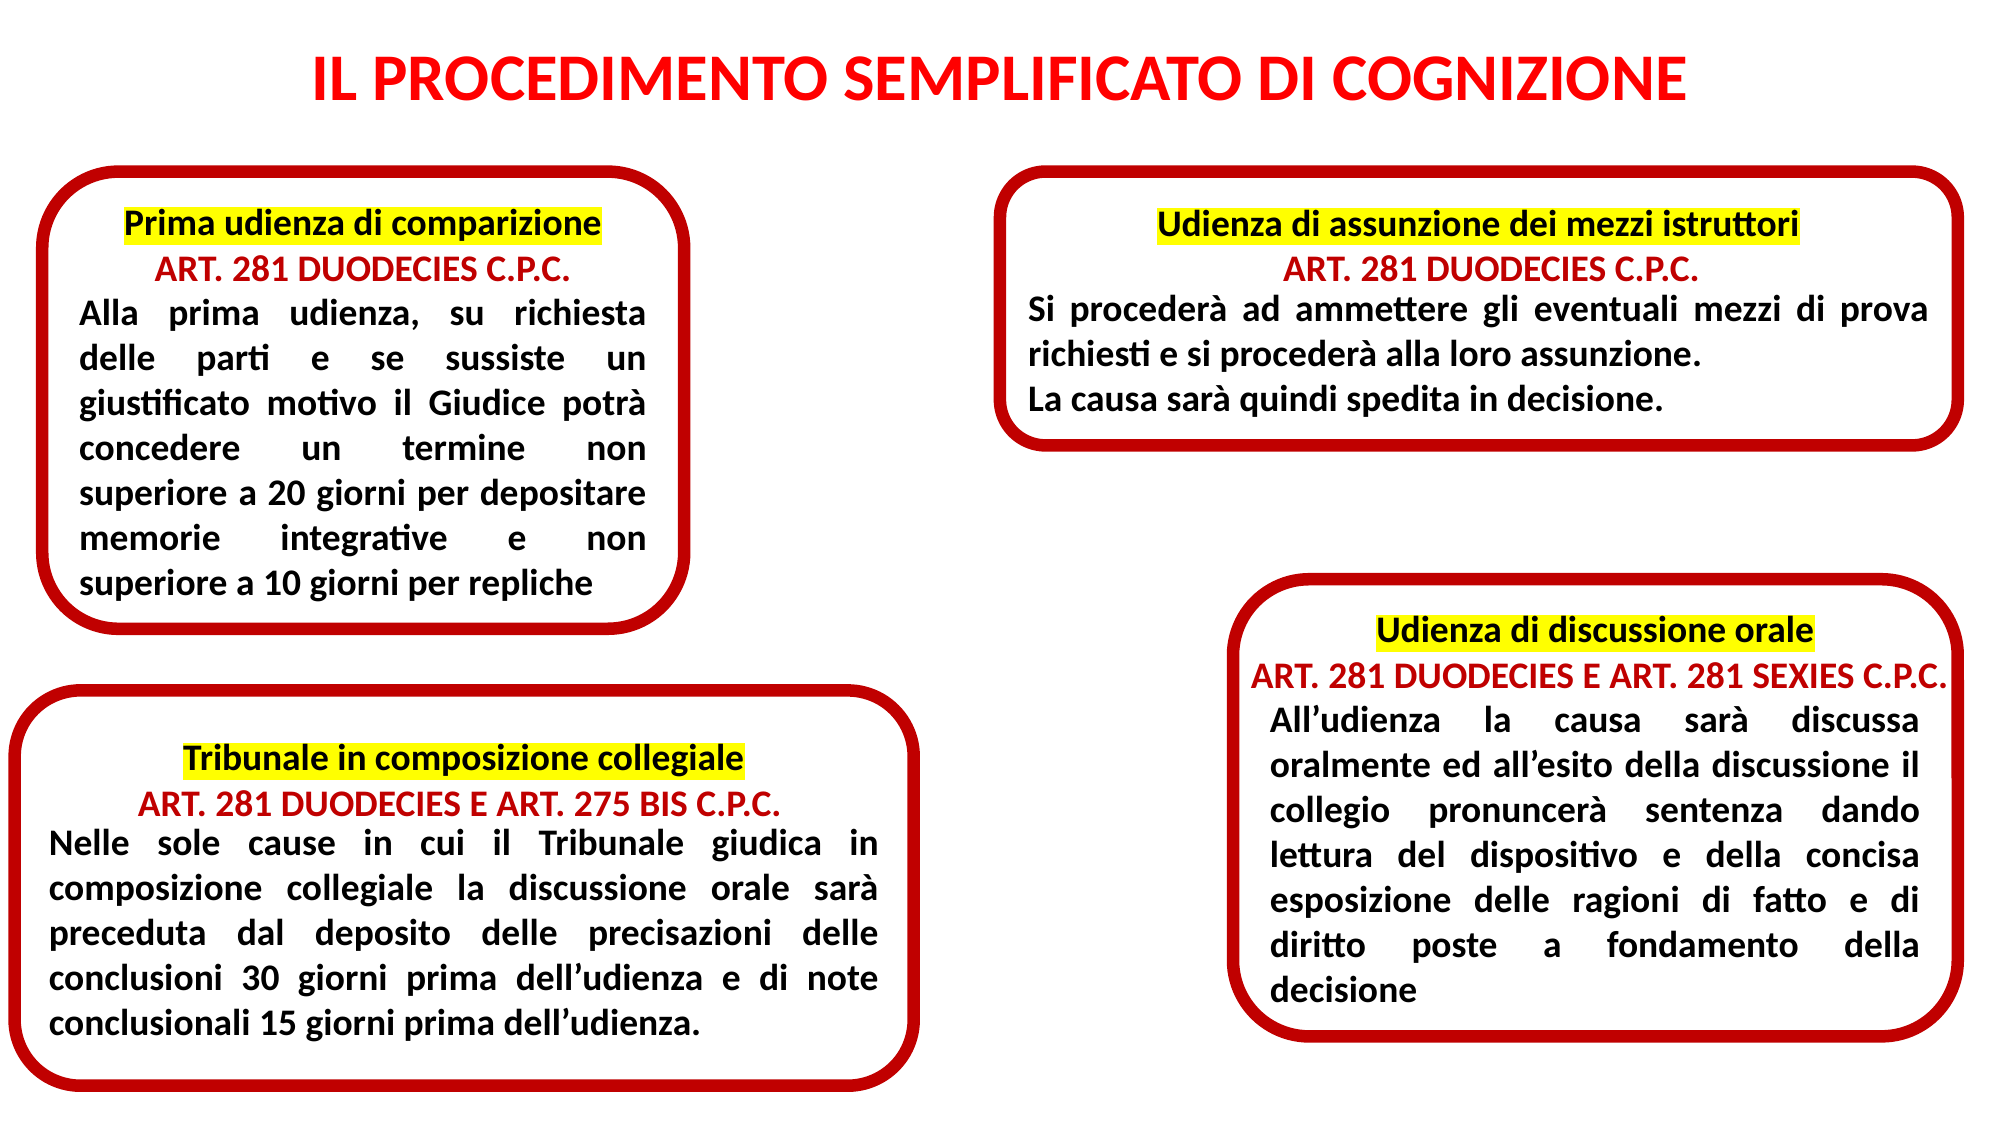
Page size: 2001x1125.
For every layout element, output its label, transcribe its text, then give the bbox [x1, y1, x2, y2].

text_box Tribunale in composizione collegiale Nelle sole cause in cui il Tribunale giudica in composizione collegiale la discussione orale sarà preceduta dal deposito delle precisazioni delle conclusioni 30 giorni prima dell’udienza e di note conclusionali 15 giorni prima dell’udienza. [13, 689, 915, 1087]
text_box ART. 281 DUODECIES C.P.C. [1268, 236, 1715, 297]
text_box ART. 281 DUODECIES E ART. 281 SEXIES C.P.C. [1236, 643, 1972, 704]
text_box IL PROCEDIMENTO SEMPLIFICATO DI COGNIZIONE [42, 26, 1958, 122]
text_box Udienza di assunzione dei mezzi istruttori Si procederà ad ammettere gli eventuali mezzi di prova richiesti e si procederà alla loro assunzione. La causa sarà quindi spedita in decisione. [998, 170, 1959, 447]
text_box Prima udienza di comparizione Alla prima udienza, su richiesta delle parti e se sussiste un giustificato motivo il Giudice potrà concedere un termine non superiore a 20 giorni per depositare memorie integrative e non superiore a 10 giorni per repliche [41, 170, 686, 630]
text_box ART. 281 DUODECIES E ART. 275 BIS C.P.C. [123, 771, 806, 832]
text_box Udienza di discussione orale All’udienza la causa sarà discussa oralmente ed all’esito della discussione il collegio pronuncerà sentenza dando lettura del dispositivo e della concisa esposizione delle ragioni di fatto e di diritto poste a fondamento della decisione [1231, 578, 1959, 1038]
text_box ART. 281 DUODECIES C.P.C. [139, 236, 587, 297]
